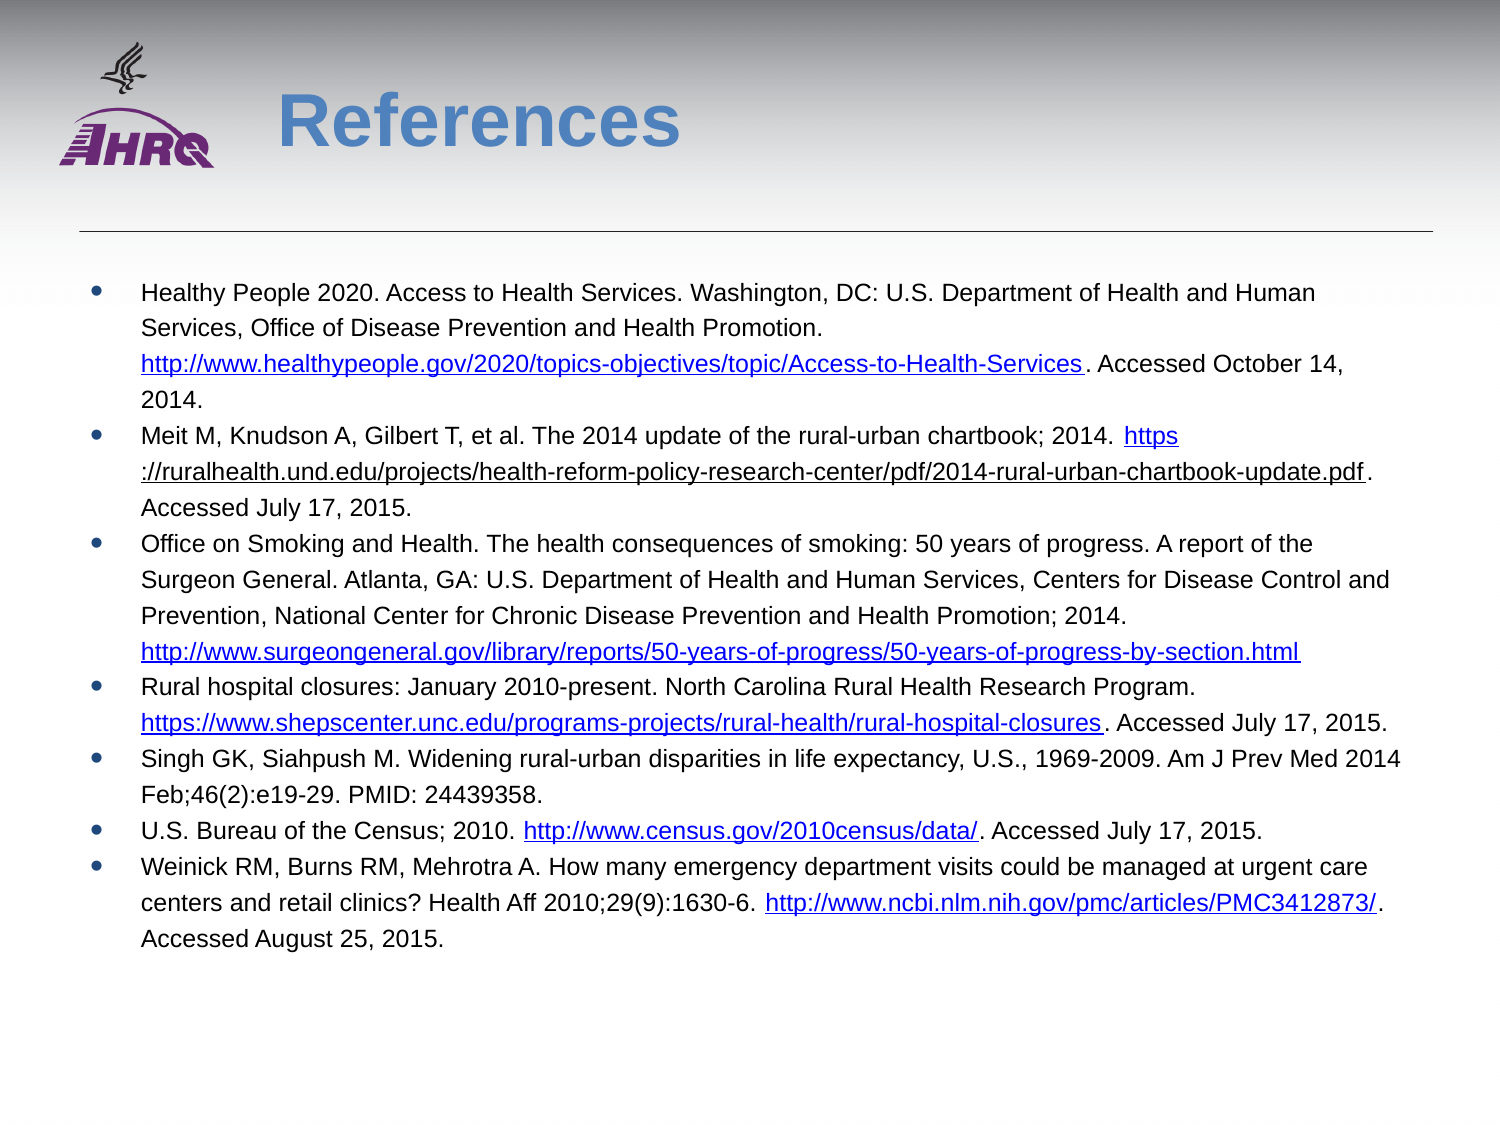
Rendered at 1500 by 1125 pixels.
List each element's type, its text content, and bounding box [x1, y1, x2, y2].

title References [262, 45, 1425, 188]
list Healthy People 2020. Access to Health Services. Washington, DC: U.S. Department of Health and Human Services, Office of Disease Prevention and Health Promotion. http://www.healthypeople.gov/2020/topics-objectives/topic/Access-to-Health-Services. Accessed October 14, 2014. Meit M, Knudson A, Gilbert T, et al. The 2014 update of the rural-urban chartbook; 2014. https://ruralhealth.und.edu/projects/health-reform-policy-research-center/pdf/2014-rural-urban-chartbook-update.pdf. Accessed July 17, 2015. Office on Smoking and Health. The health consequences of smoking: 50 years of progress. A report of the Surgeon General. Atlanta, GA: U.S. Department of Health and Human Services, Centers for Disease Control and Prevention, National Center for Chronic Disease Prevention and Health Promotion; 2014. http://www.surgeongeneral.gov/library/reports/50-years-of-progress/50-years-of-progress-by-section.html Rural hospital closures: January 2010-present. North Carolina Rural Health Research Program. https://www.shepscenter.unc.edu/programs-projects/rural-health/rural-hospital-closures. Accessed July 17, 2015. Singh GK, Siahpush M. Widening rural-urban disparities in life expectancy, U.S., 1969-2009. Am J Prev Med 2014 Feb;46(2):e19-29. PMID: 24439358. U.S. Bureau of the Census; 2010. http://www.census.gov/2010census/data/. Accessed July 17, 2015. Weinick RM, Burns RM, Mehrotra A. How many emergency department visits could be managed at urgent care centers and retail clinics? Health Aff 2010;29(9):1630-6. http://www.ncbi.nlm.nih.gov/pmc/articles/PMC3412873/. Accessed August 25, 2015. [75, 262, 1425, 1005]
picture [0, 0, 1500, 1125]
